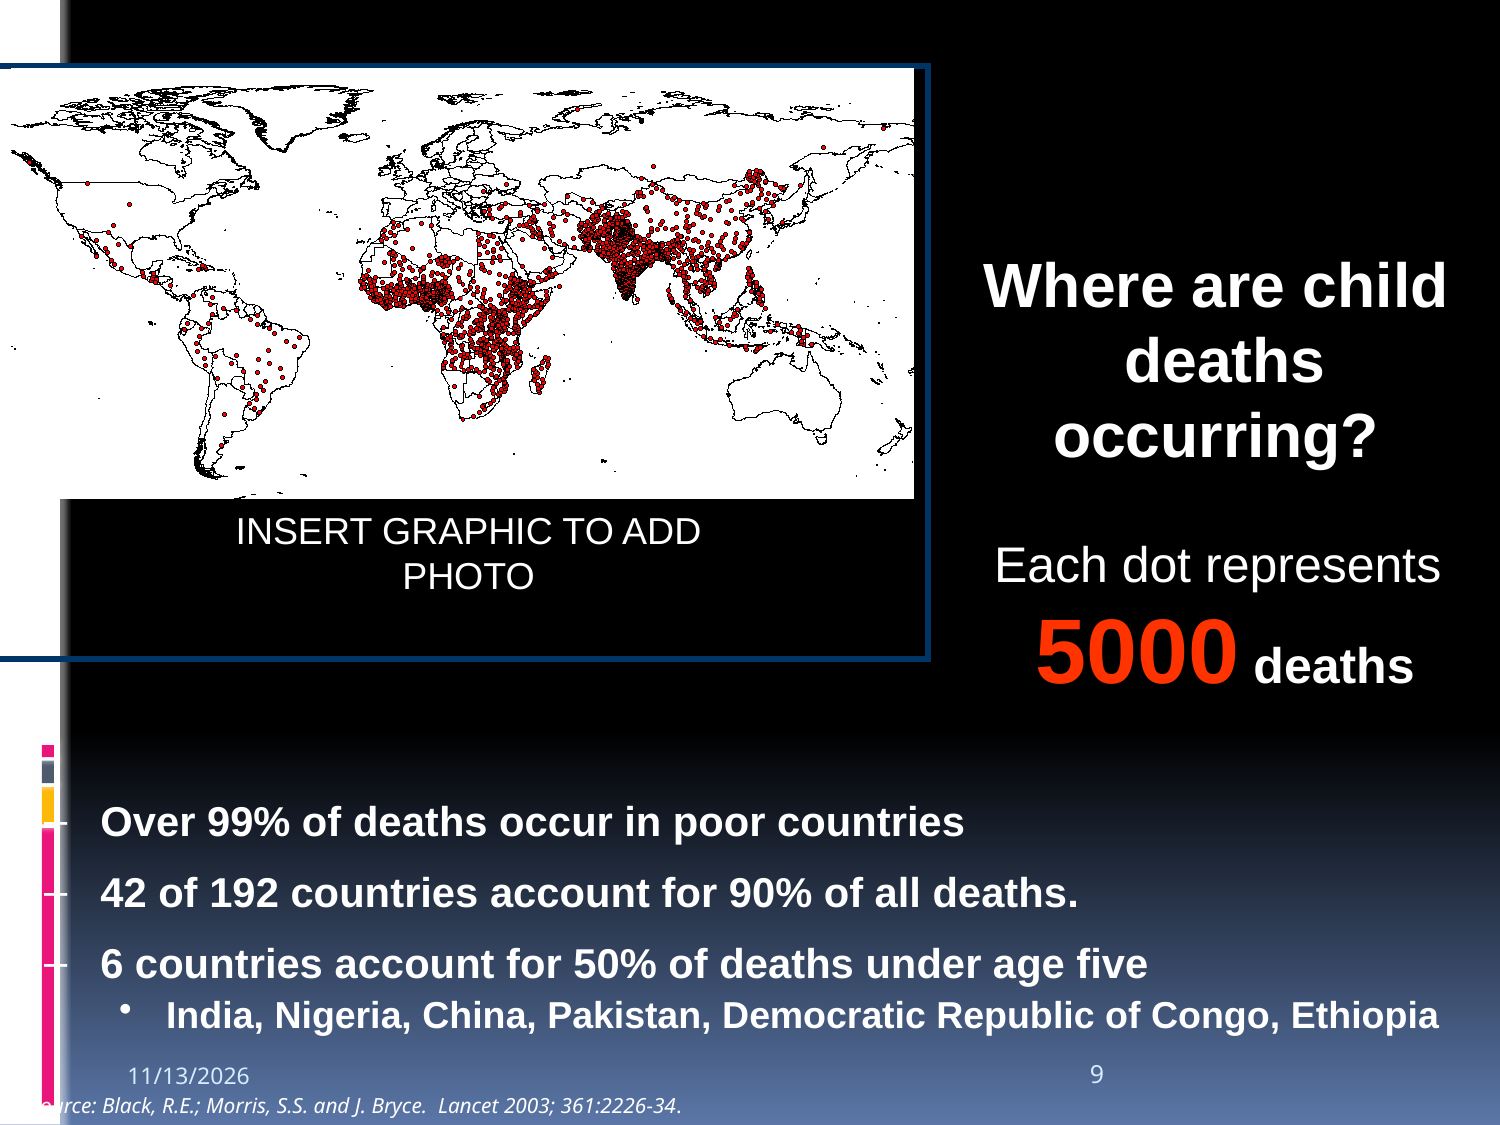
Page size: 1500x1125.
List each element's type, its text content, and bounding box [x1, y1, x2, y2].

slide_number 9 [1074, 1025, 1388, 1100]
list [0, 68, 926, 657]
text_box Over 99% of deaths occur in poor countries 42 of 192 countries account for 90% of all deaths. 6 countries account for 50% of deaths under age five India, Nigeria, China, Pakistan, Democratic Republic of Congo, Ethiopia [29, 787, 1500, 1125]
text_box Each dot represents 5000 deaths [950, 524, 1500, 710]
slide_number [112, 1025, 425, 1100]
text_box Source: Black, R.E.; Morris, S.S. and J. Bryce. Lancet 2003; 361:2226-34. [14, 1084, 697, 1125]
text_box Where are child deaths occurring? [950, 237, 1500, 478]
